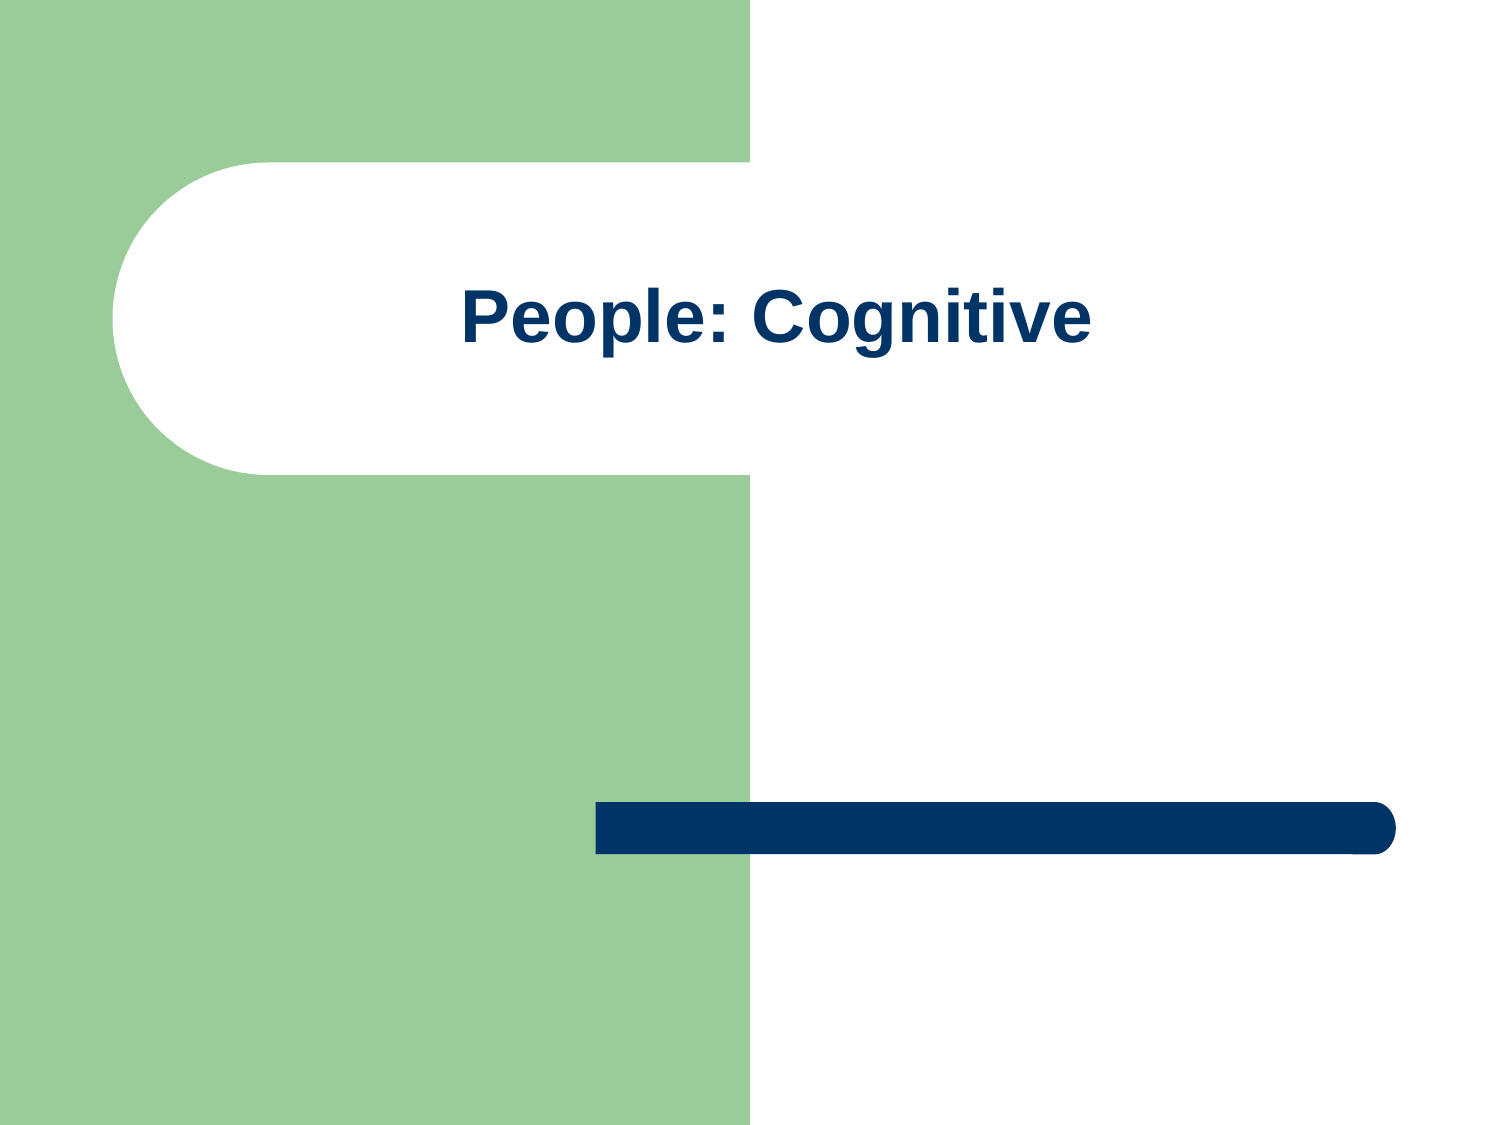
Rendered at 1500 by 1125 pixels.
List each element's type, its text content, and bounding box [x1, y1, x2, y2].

title People: Cognitive [112, 162, 1463, 476]
